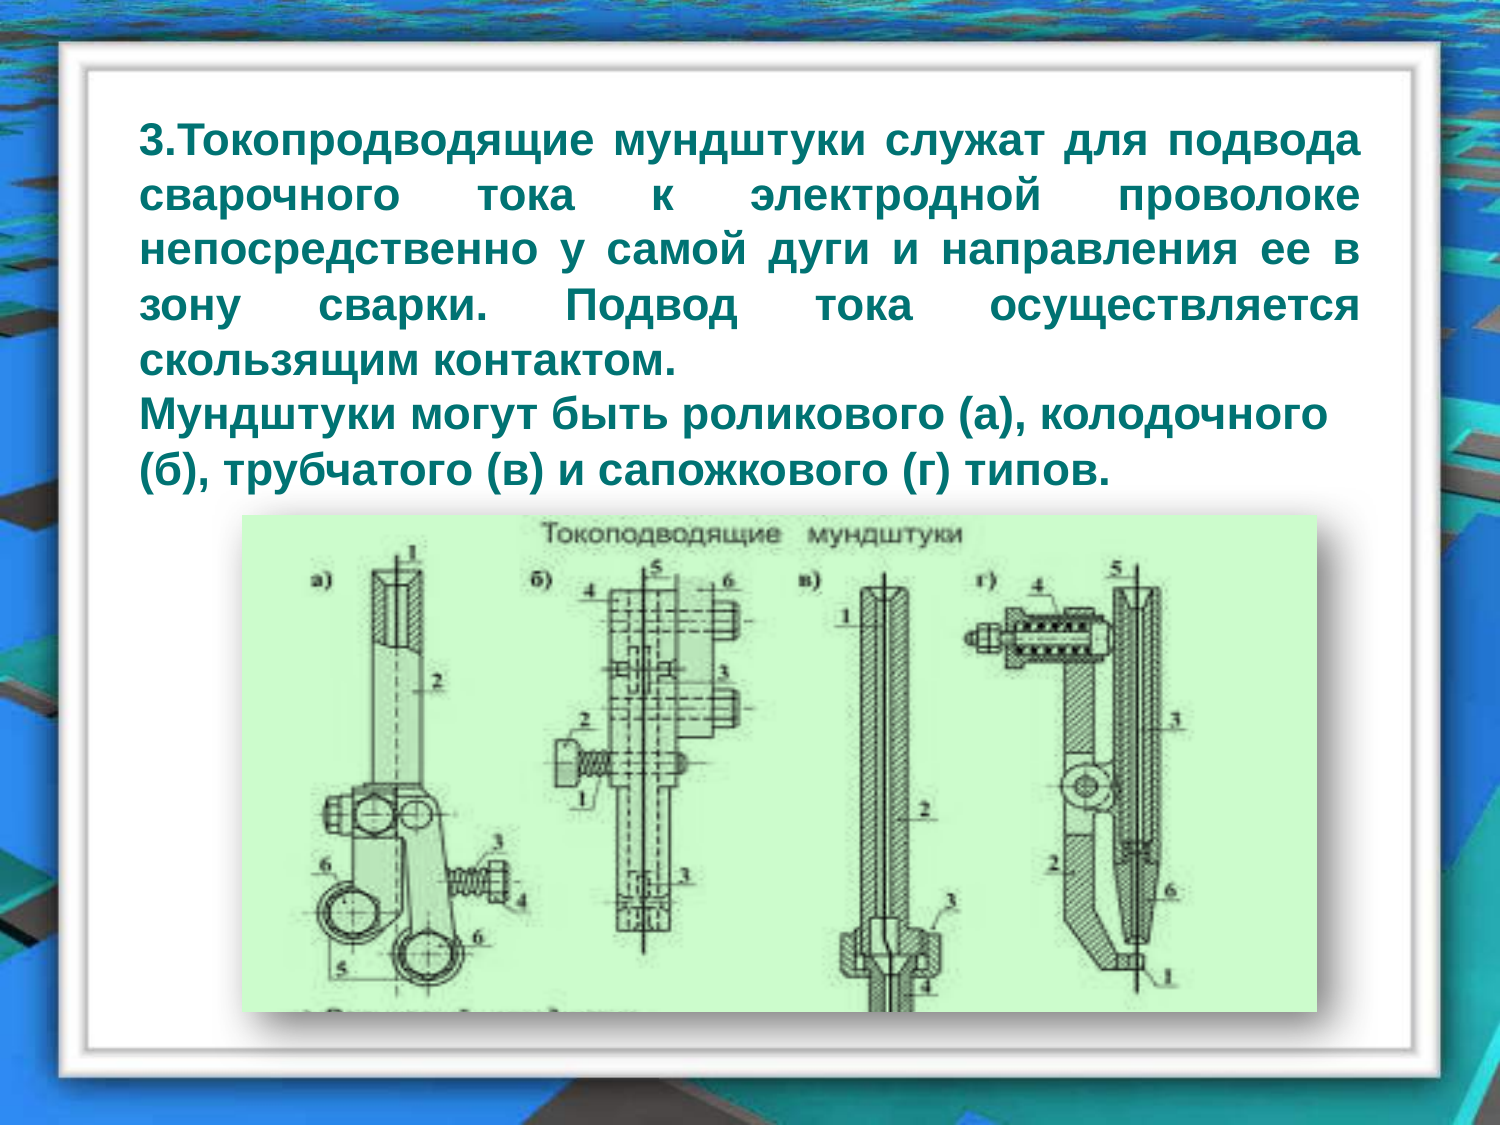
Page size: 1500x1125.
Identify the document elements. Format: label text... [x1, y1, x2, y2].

picture [0, 0, 1500, 1125]
text_box 3.Токопродводящие мундштуки служат для подвода сварочного тока к электродной проволоке непосредственно у самой дуги и направления ее в зону сварки. Подвод тока осуществляется скользящим контактом. Мундштуки могут быть роликового (а), колодочного (б), трубчатого (в) и сапожкового (г) типов. [123, 101, 1376, 502]
